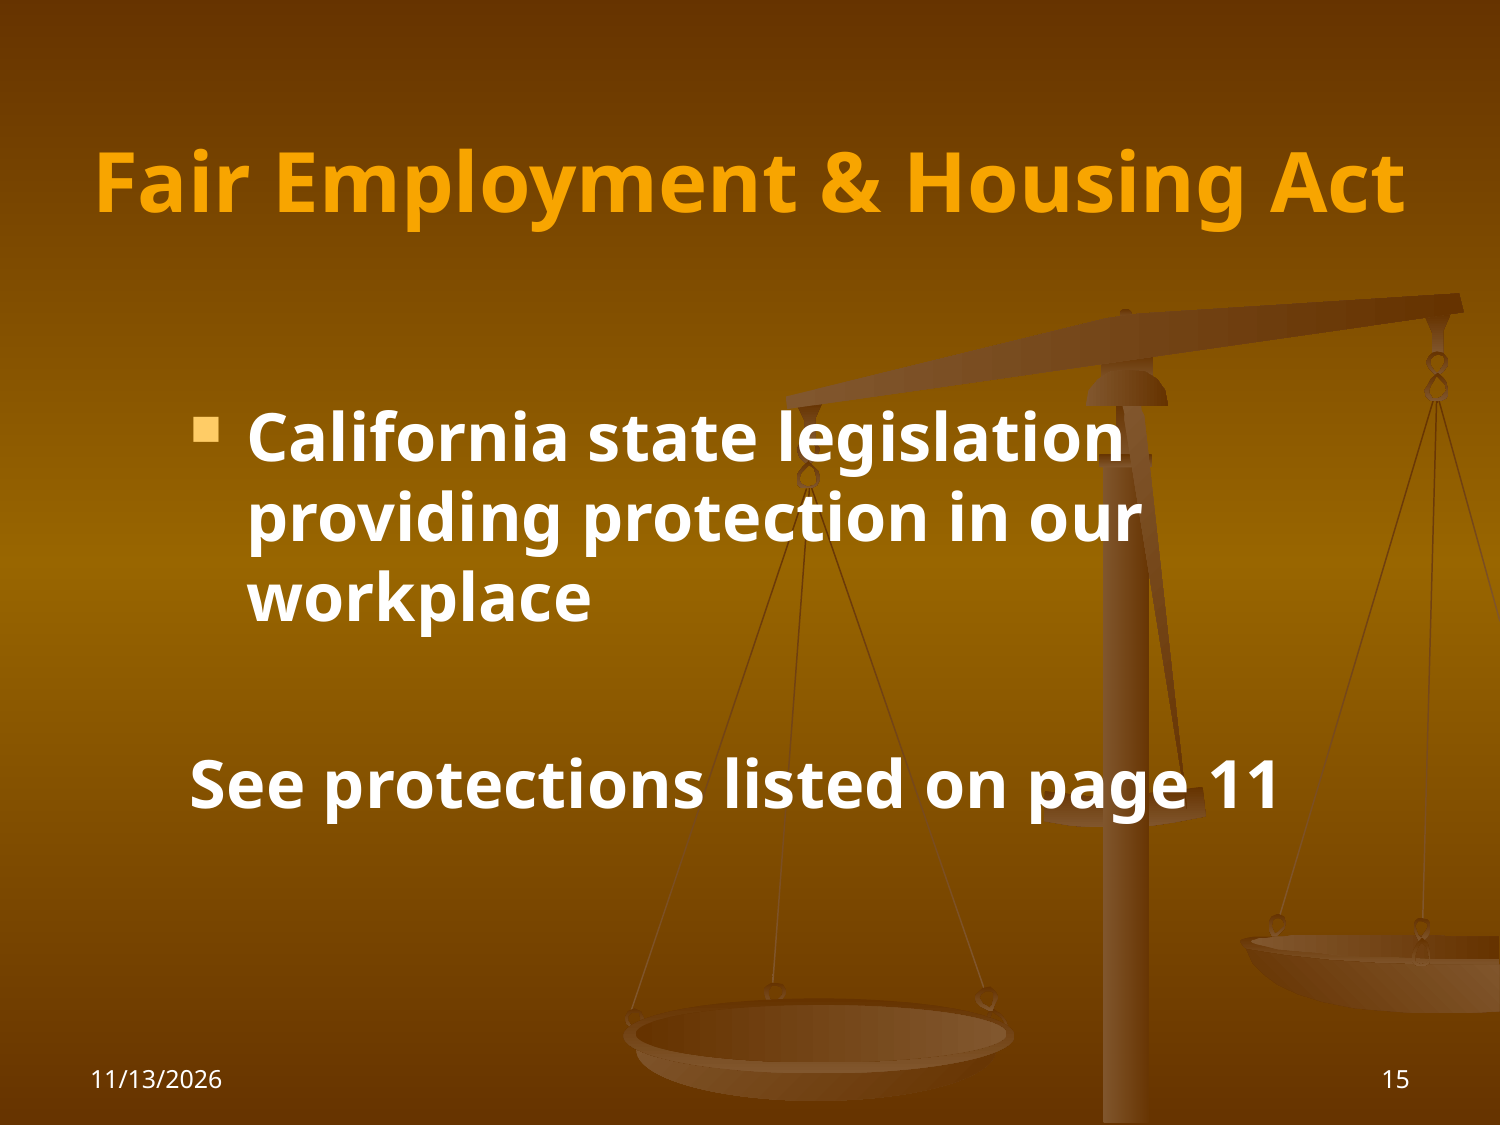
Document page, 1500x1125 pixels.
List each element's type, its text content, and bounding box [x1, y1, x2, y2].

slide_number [74, 1029, 426, 1106]
list California state legislation providing protection in our workplace See protections listed on page 11 [174, 387, 1376, 888]
title Fair Employment & Housing Act [74, 99, 1426, 259]
slide_number 15 [1074, 1029, 1426, 1106]
